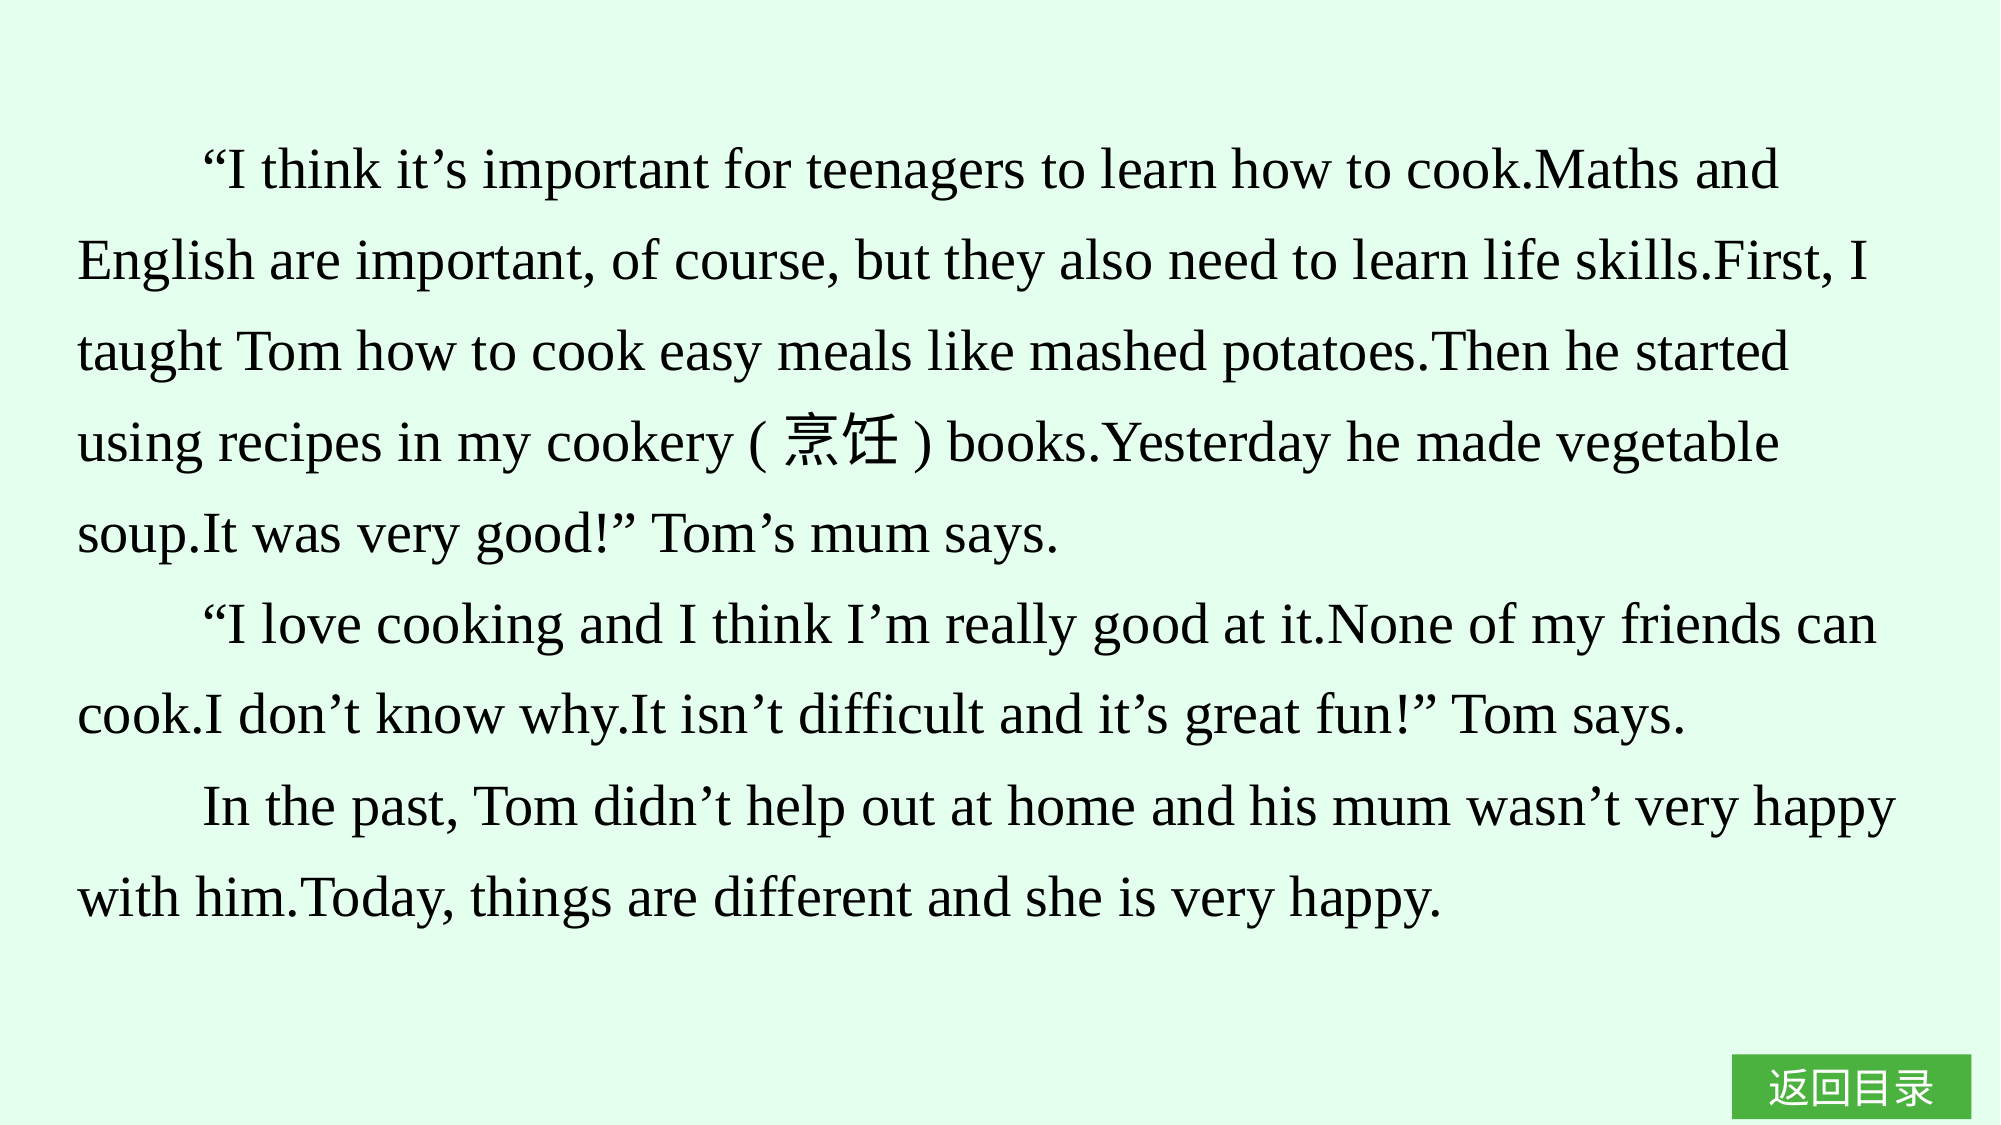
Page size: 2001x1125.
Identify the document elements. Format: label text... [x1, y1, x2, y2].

text_box “I think it’s important for teenagers to learn how to cook.Maths and English are important, of course, but they also need to learn life skills.First, I taught Tom how to cook easy meals like mashed potatoes.Then he started using recipes in my cookery (烹饪) books.Yesterday he made vegetable soup.It was very good!” Tom’s mum says. “I love cooking and I think I’m really good at it.None of my friends can cook.I don’t know why.It isn’t difficult and it’s great fun!” Tom says. In the past, Tom didn’t help out at home and his mum wasn’t very happy with him.Today, things are different and she is very happy. [62, 101, 1938, 935]
